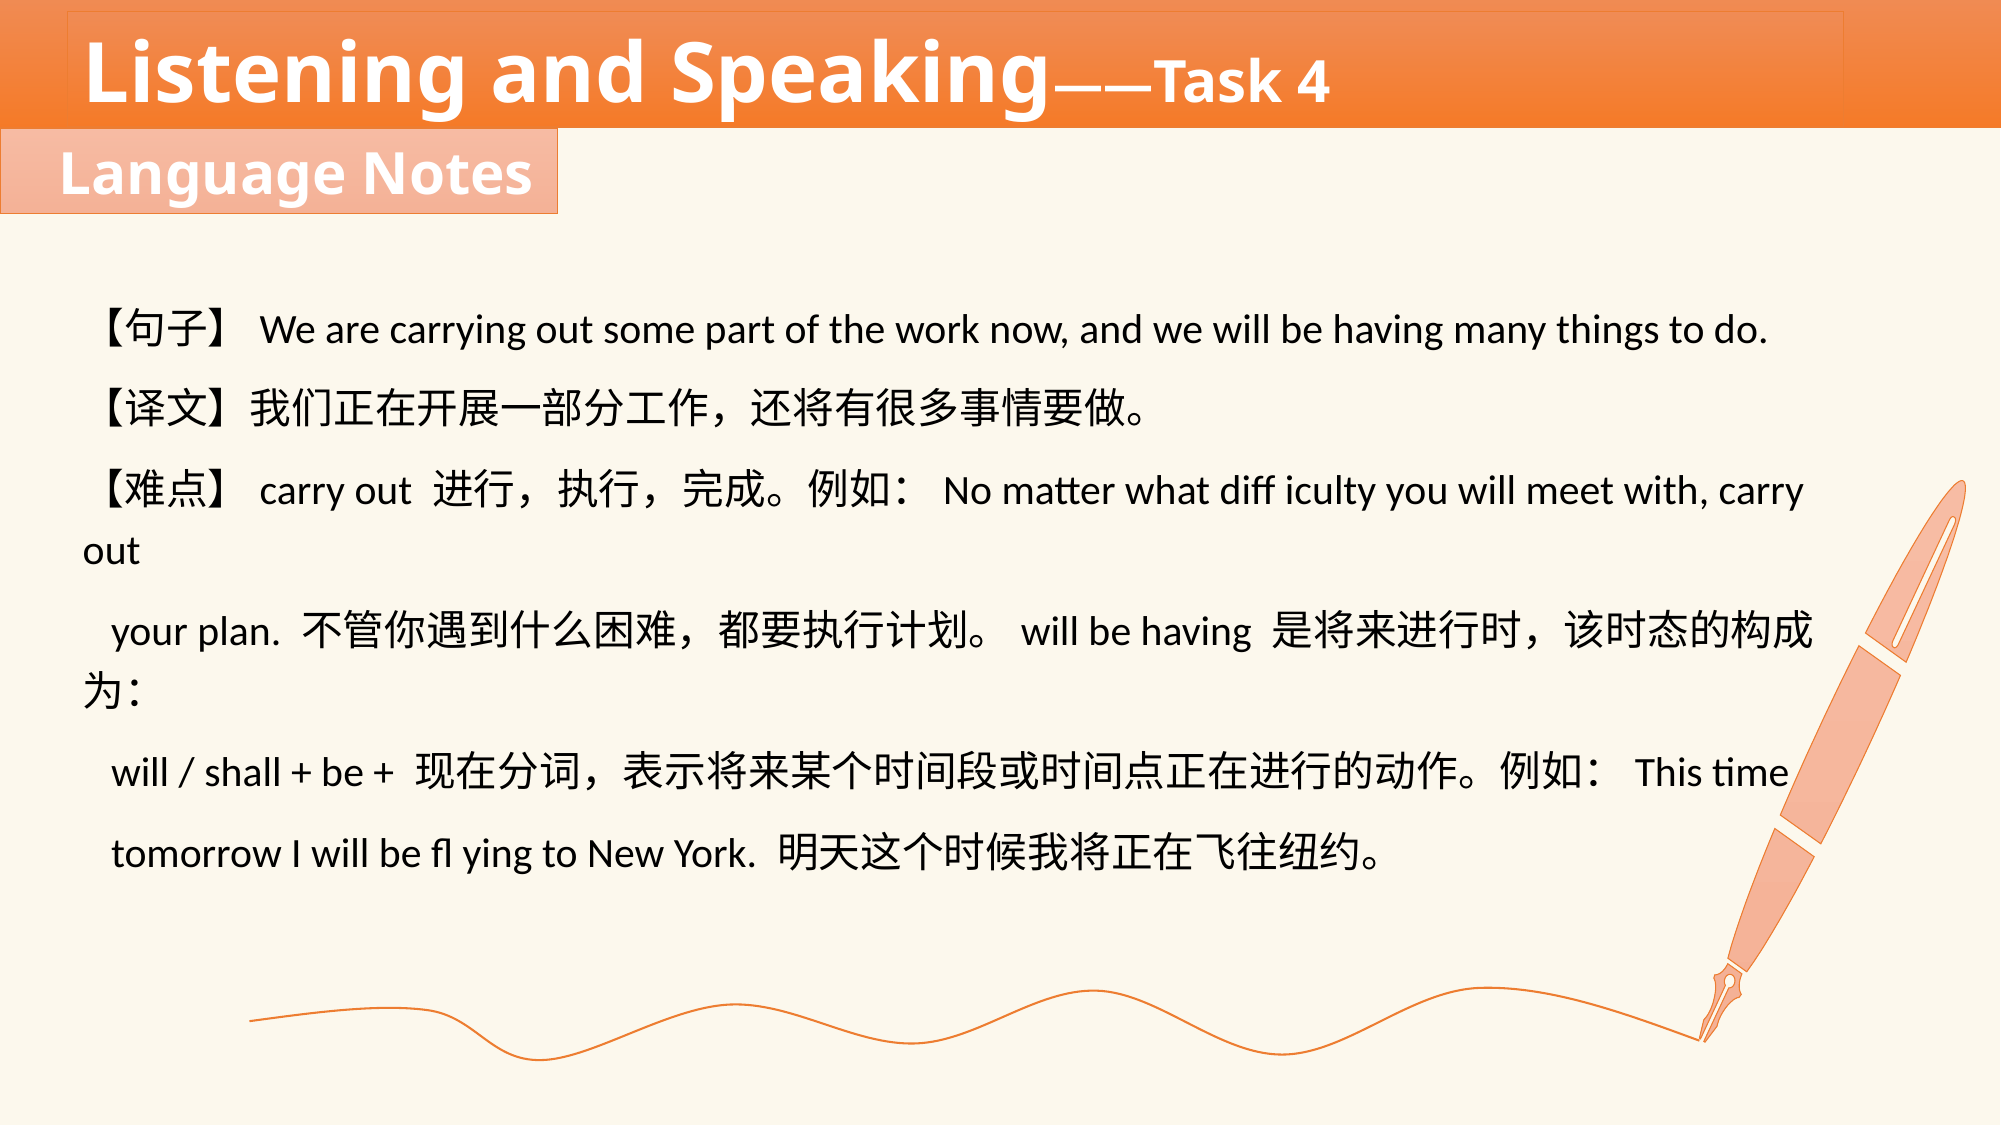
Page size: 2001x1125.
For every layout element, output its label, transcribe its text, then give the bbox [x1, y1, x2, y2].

text_box [1779, 644, 1902, 845]
text_box [1864, 480, 1966, 664]
text_box [1698, 962, 1743, 1043]
list 【句子】We are carrying out some part of the work now, and we will be having many things to do. 【译文】我们正在开展一部分工作，还将有很多事情要做。 【难点】carry out 进行，执行，完成。例如：No matter what diff iculty you will meet with, carry out your plan. 不管你遇到什么困难，都要执行计划。will be having 是将来进行时，该时态的构成为： will / shall + be + 现在分词，表示将来某个时间段或时间点正在进行的动作。例如：This time tomorrow I will be fl ying to New York. 明天这个时候我将正在飞往纽约。 [67, 283, 1865, 1125]
text_box Language Notes [0, 128, 558, 214]
text_box [249, 986, 1700, 1062]
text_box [0, 0, 2000, 128]
text_box [1727, 827, 1815, 973]
